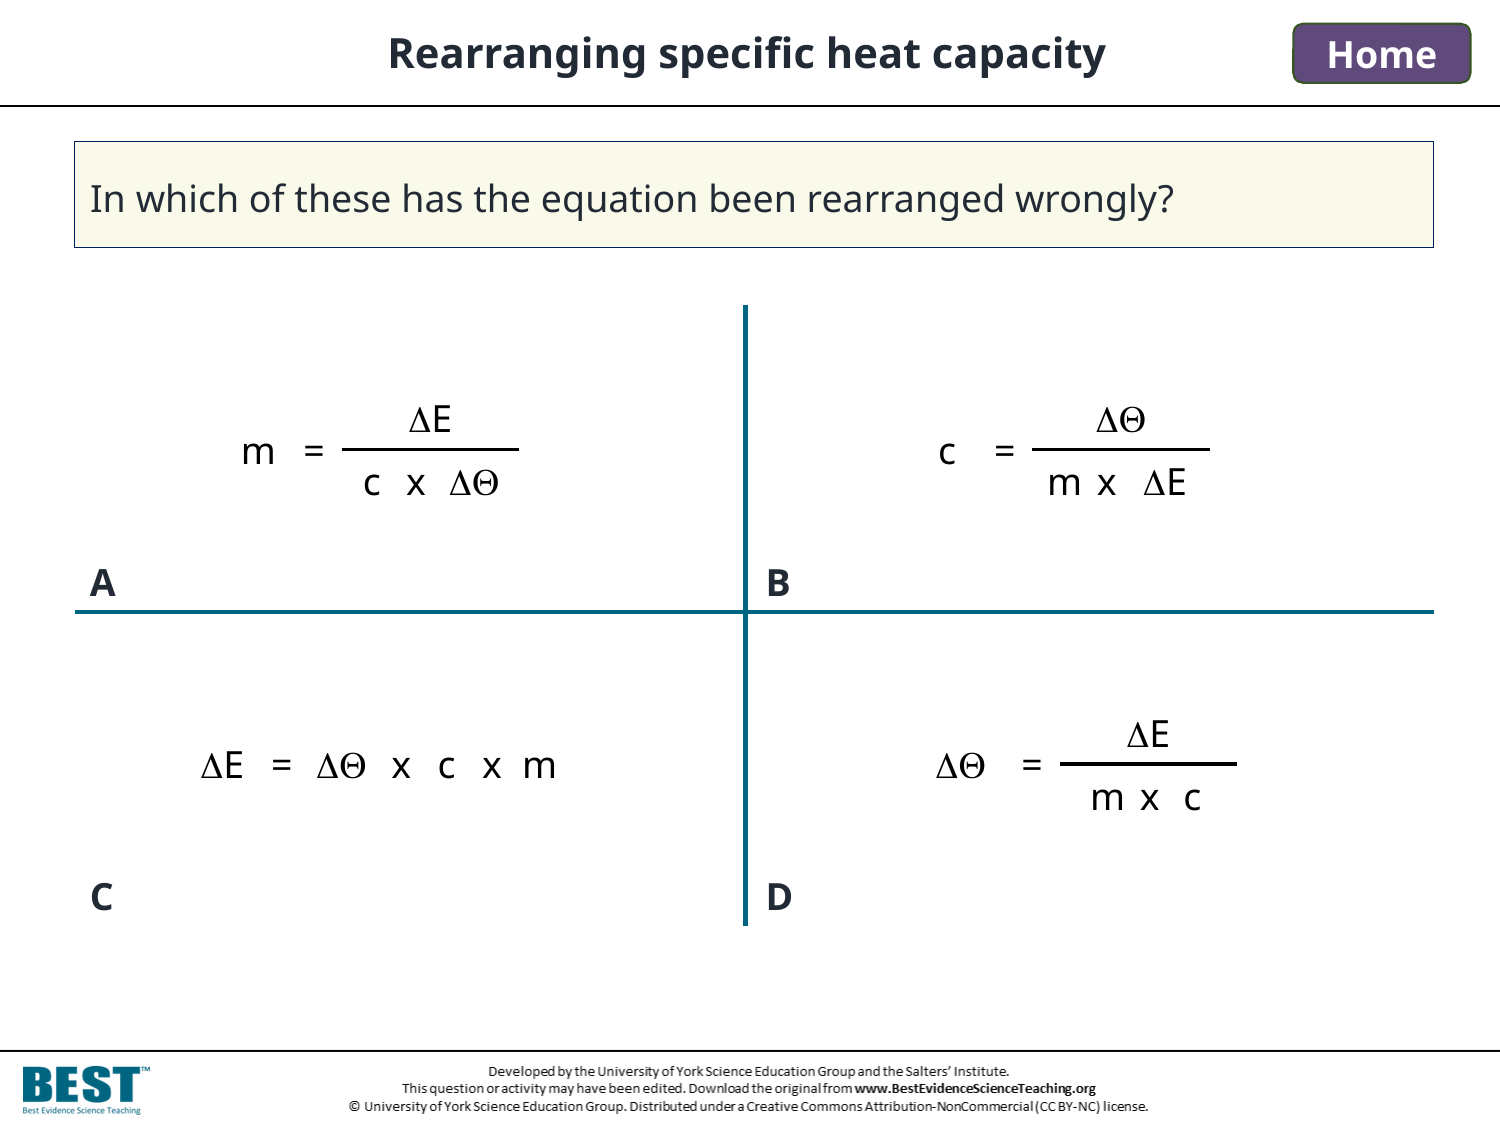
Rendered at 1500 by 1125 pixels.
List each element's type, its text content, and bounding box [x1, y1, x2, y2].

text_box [74, 304, 1435, 926]
picture [0, 105, 1500, 1125]
text_box Home [1292, 22, 1472, 84]
text_box Rearranging specific heat capacity [23, 4, 1471, 99]
